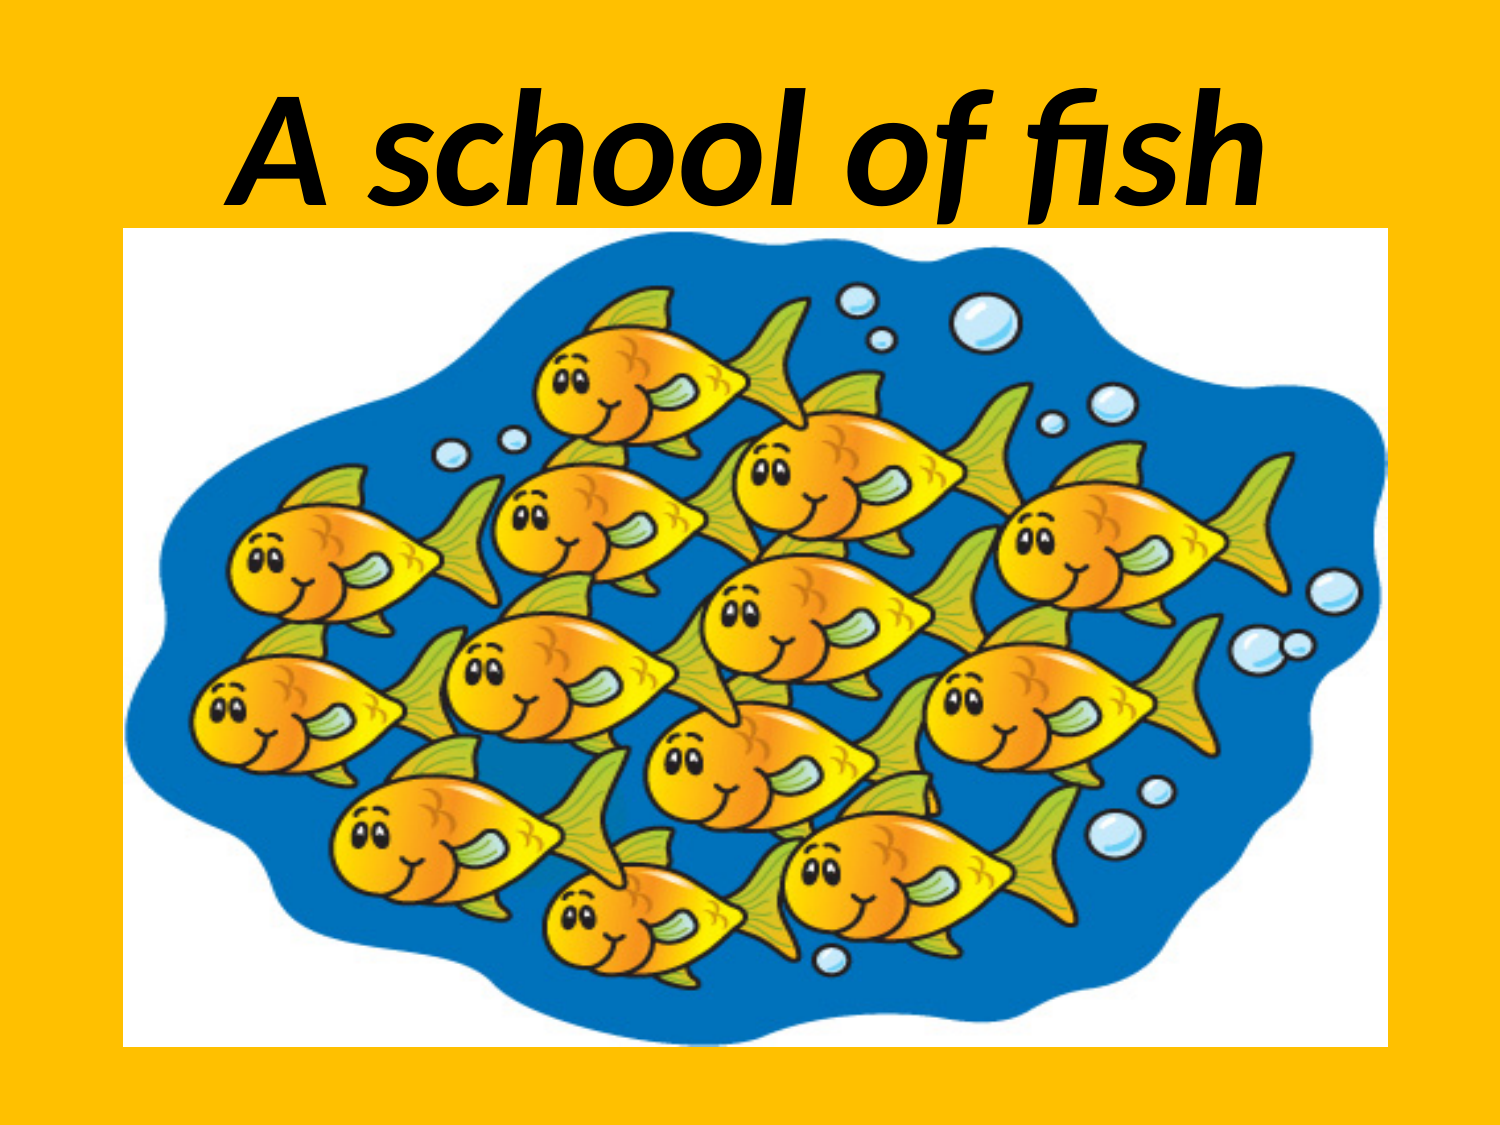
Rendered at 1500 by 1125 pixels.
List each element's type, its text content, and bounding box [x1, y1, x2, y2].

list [123, 228, 1389, 1047]
title A school of fish [75, 45, 1425, 233]
